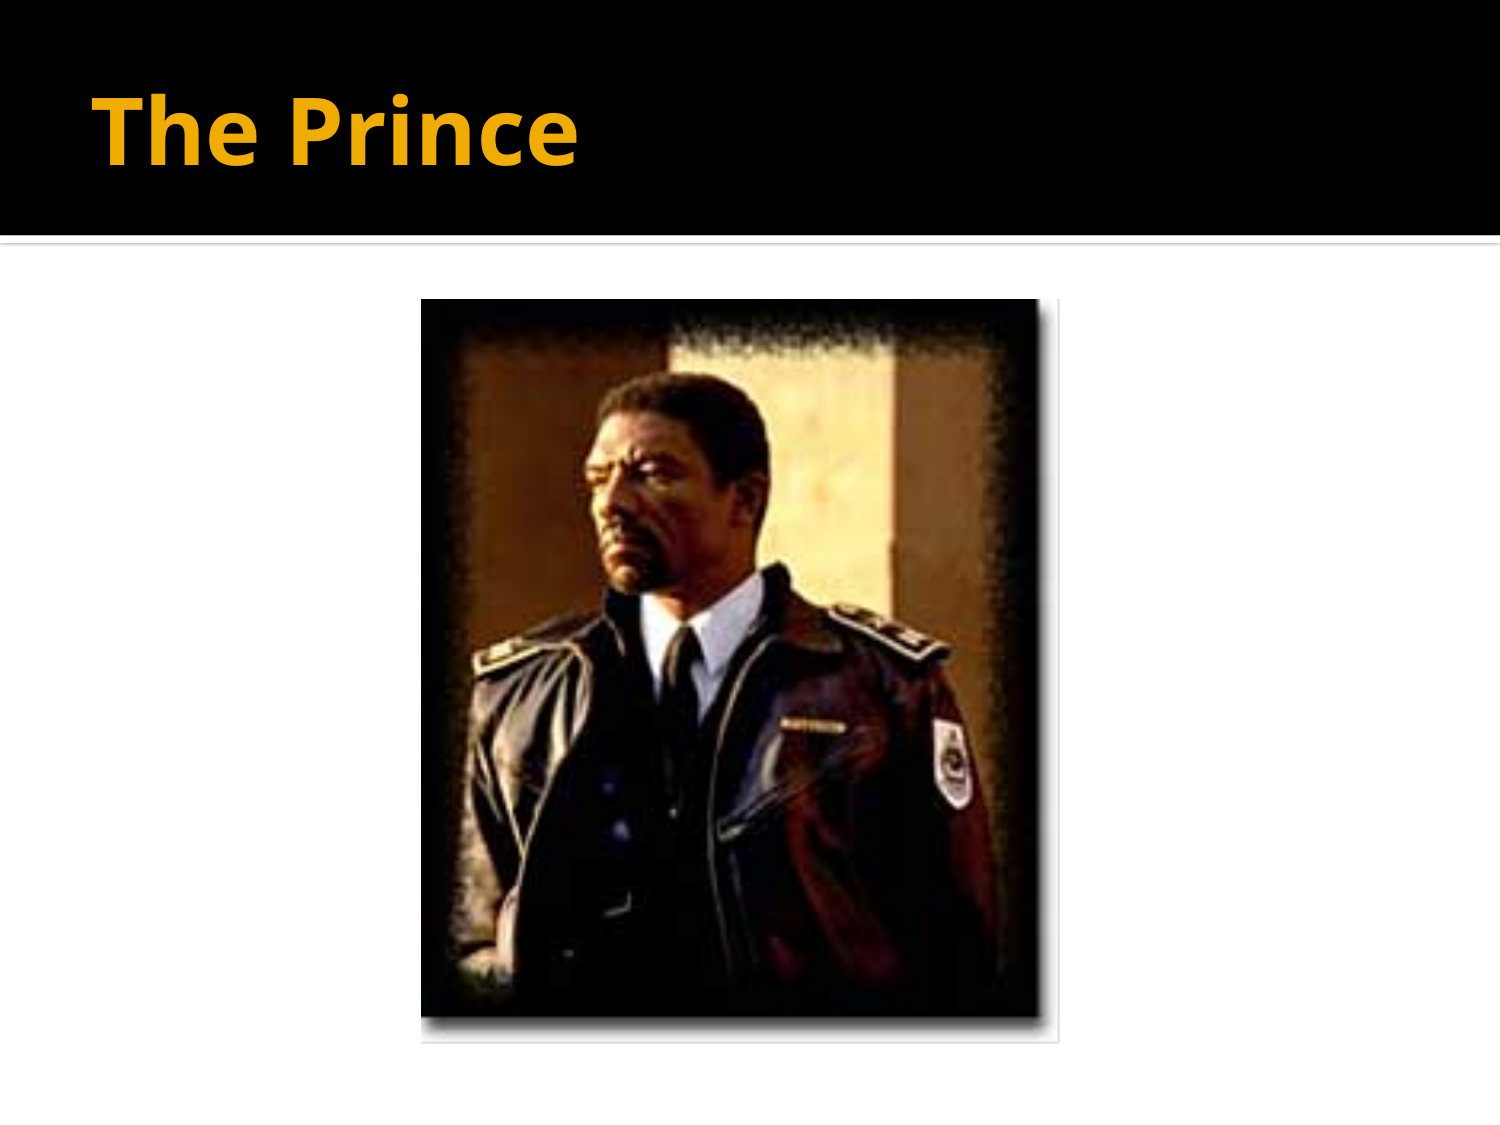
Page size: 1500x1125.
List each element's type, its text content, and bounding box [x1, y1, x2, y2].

title The Prince [75, 25, 1425, 231]
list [421, 299, 1063, 1047]
